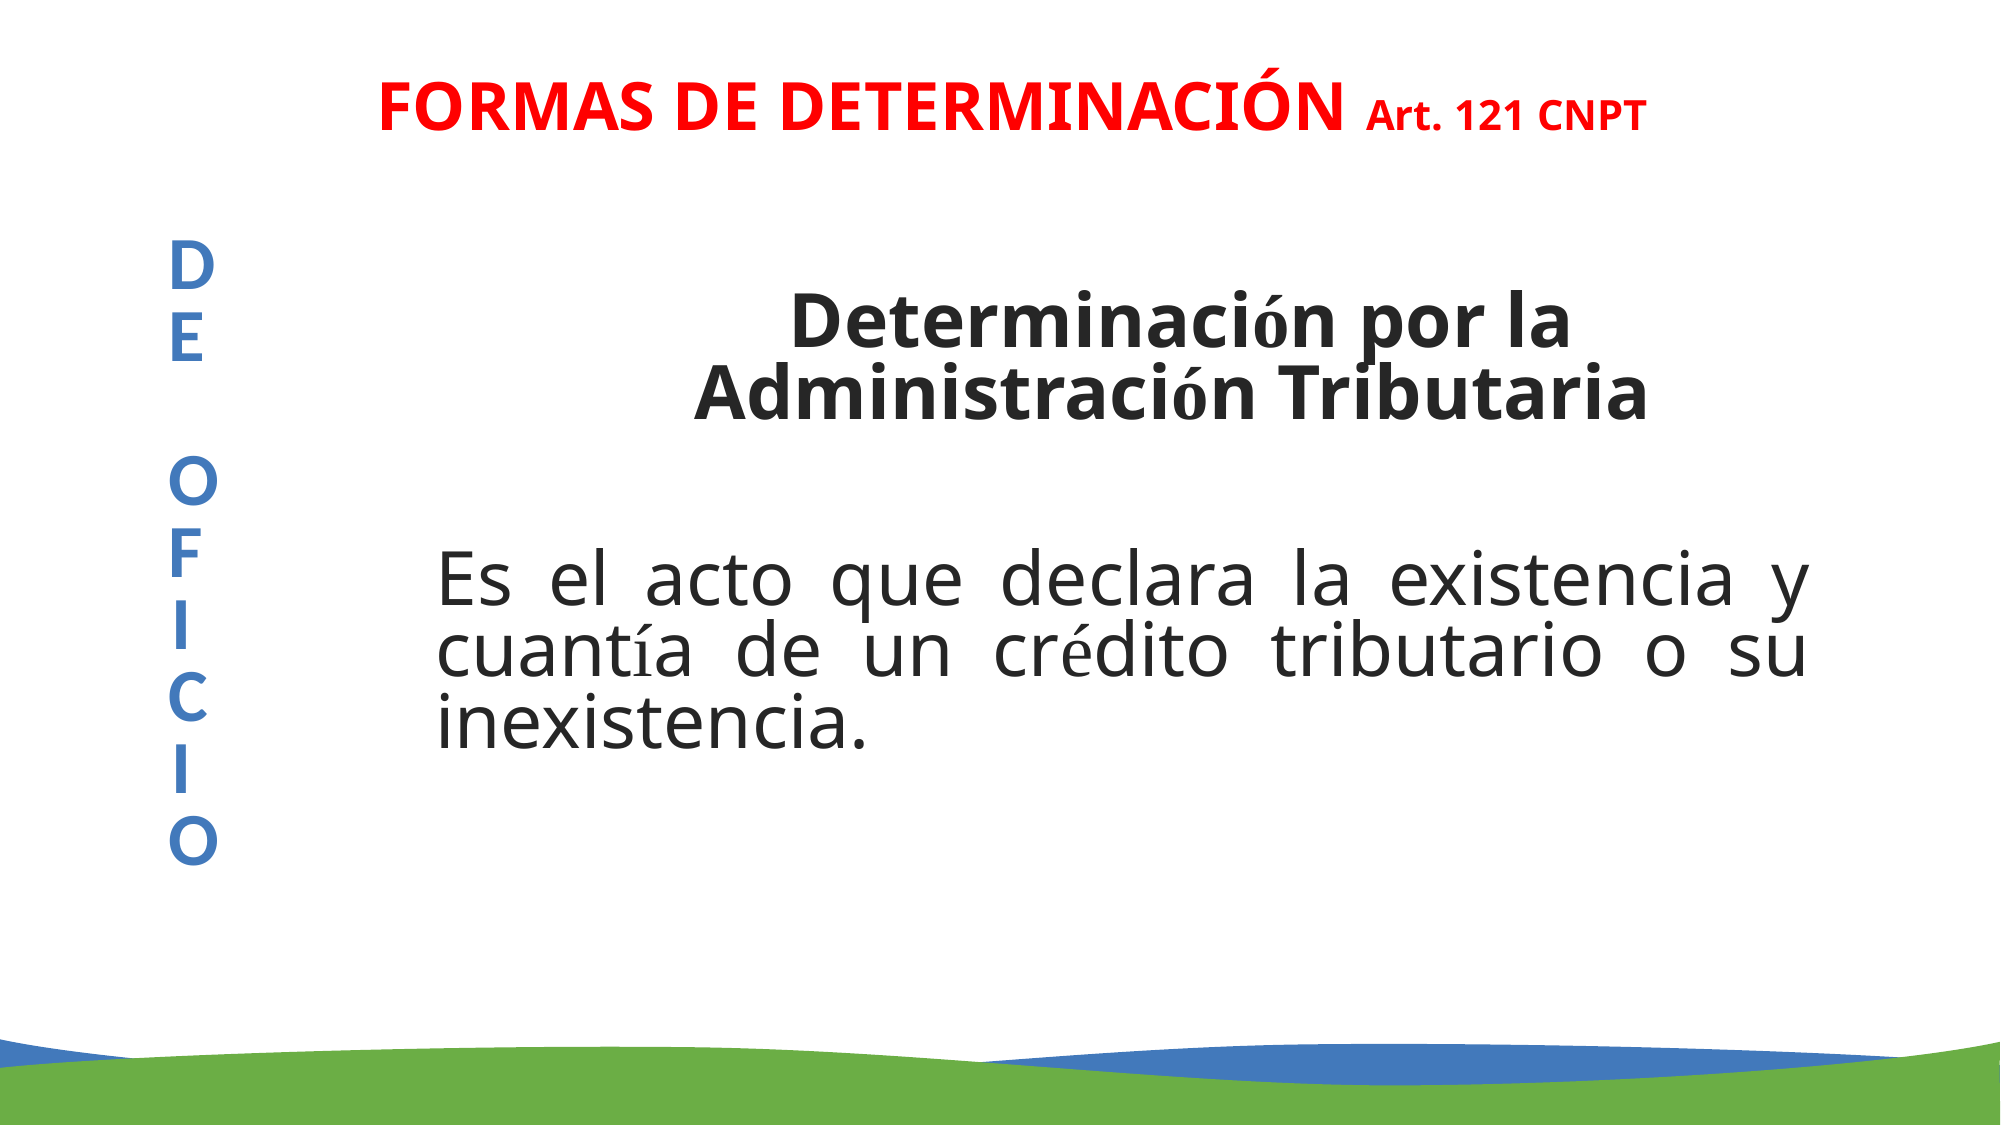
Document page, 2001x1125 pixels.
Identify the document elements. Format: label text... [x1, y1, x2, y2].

title FORMAS DE DETERMINACIÓN Art. 121 CNPT [361, 49, 1676, 192]
text_box DE OF I C IO [153, 224, 210, 888]
text_box Determinación por la Administración Tributaria Es el acto que declara la existencia y cuantía de un crédito tributario o su inexistencia. [420, 282, 1826, 976]
